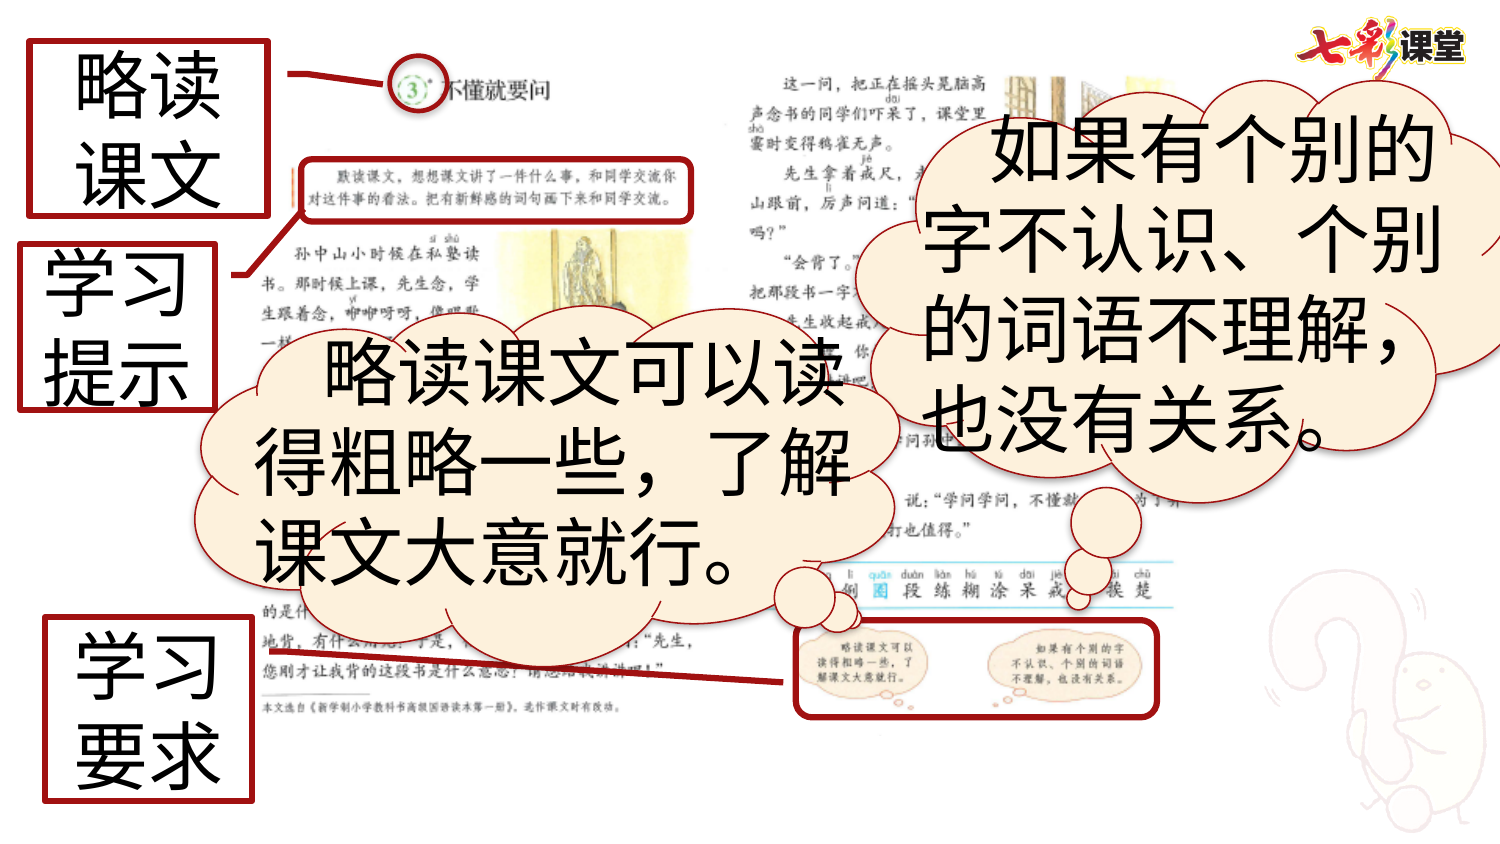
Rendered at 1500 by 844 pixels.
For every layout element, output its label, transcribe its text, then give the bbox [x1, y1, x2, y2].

text_box 学习要求 [43, 615, 254, 803]
text_box 略读课文 [27, 39, 270, 218]
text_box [192, 300, 904, 789]
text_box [856, 79, 1500, 502]
text_box 学习提示 [18, 242, 217, 412]
picture [1293, 15, 1468, 79]
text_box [241, 55, 1226, 298]
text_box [908, 509, 1226, 736]
